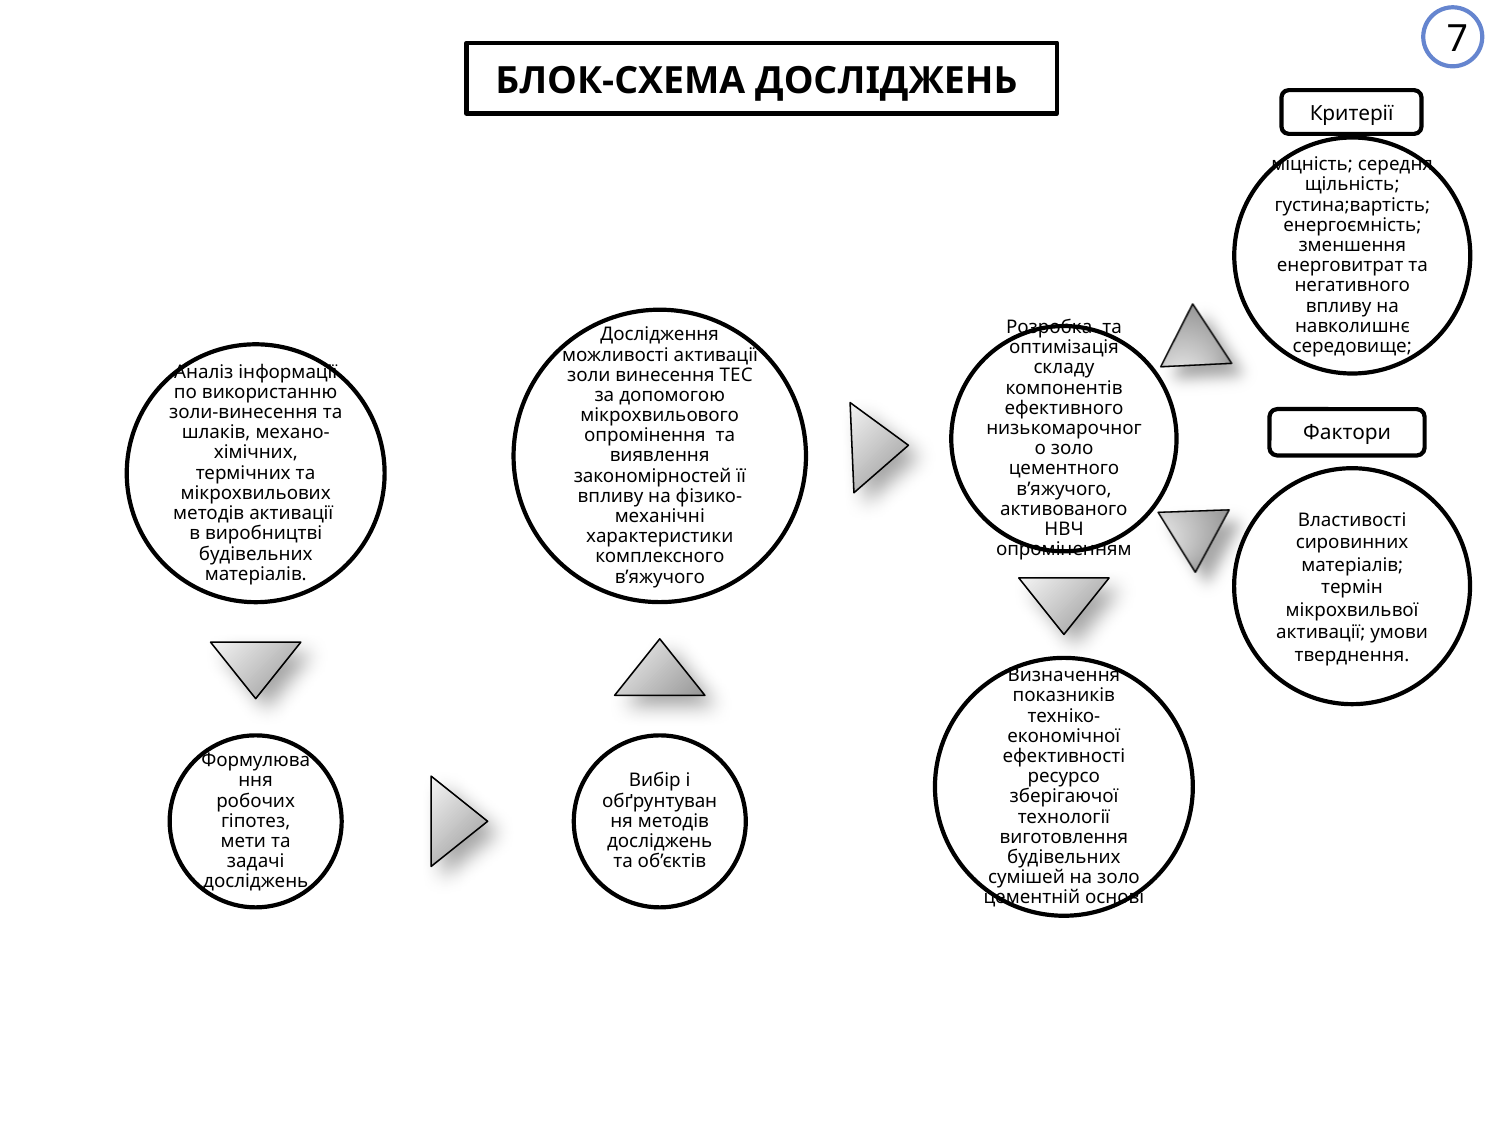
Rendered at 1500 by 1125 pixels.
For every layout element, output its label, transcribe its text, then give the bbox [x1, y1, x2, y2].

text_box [1149, 291, 1268, 403]
text_box БЛОК-СХЕМА ДОСЛІДЖЕНЬ [464, 41, 1059, 116]
text_box Критерії [1279, 88, 1424, 136]
text_box 7 [1421, 5, 1485, 69]
text_box Фактори [1267, 439, 1427, 458]
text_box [125, 268, 1194, 992]
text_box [1233, 137, 1471, 398]
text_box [1146, 497, 1265, 609]
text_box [1233, 467, 1471, 705]
